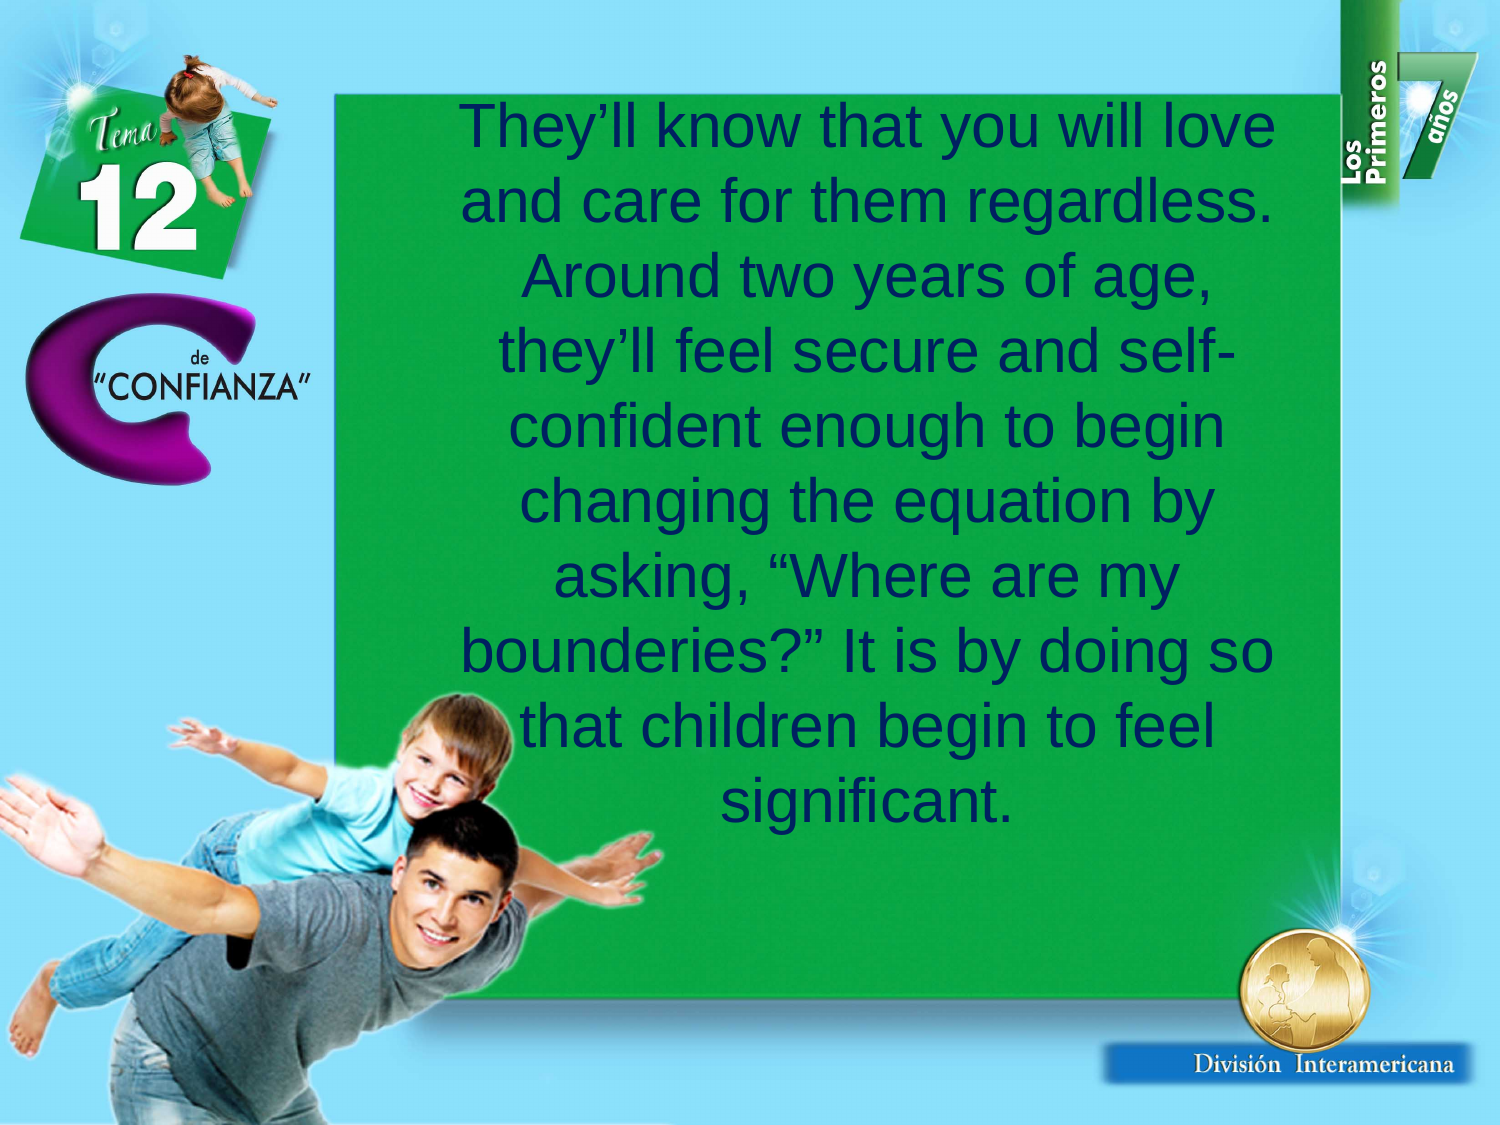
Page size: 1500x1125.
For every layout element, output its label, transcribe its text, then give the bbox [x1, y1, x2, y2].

picture [0, 0, 1500, 1125]
text_box They’ll know that you will love and care for them regardless. Around two years of age, they’ll feel secure and self-confident enough to begin changing the equation by asking, “Where are my bounderies?” It is by doing so that children begin to feel significant. [442, 78, 1294, 843]
